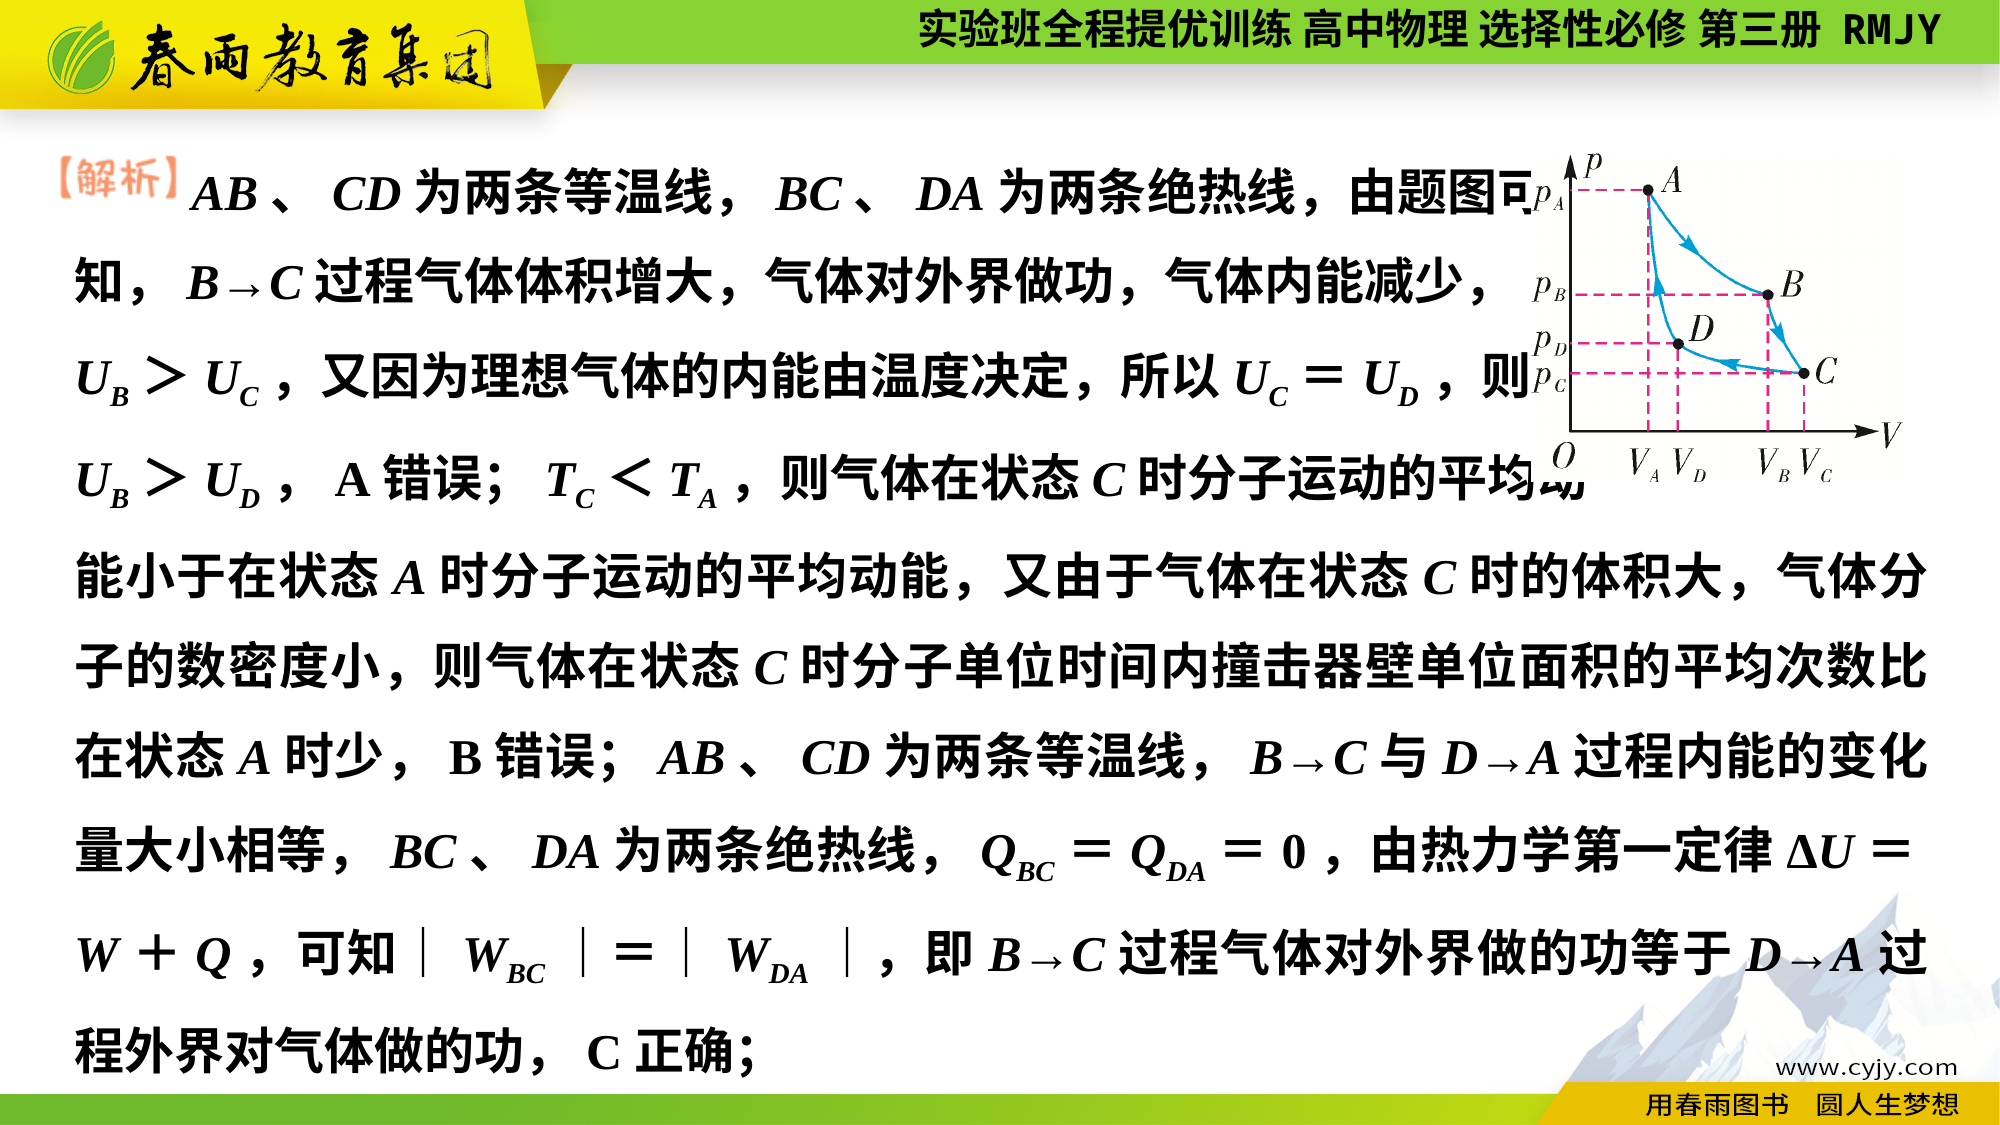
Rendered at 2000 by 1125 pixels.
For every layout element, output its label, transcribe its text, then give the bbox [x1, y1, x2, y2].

picture [0, 0, 2000, 1125]
list AB、CD为两条等温线，BC、DA为两条绝热线，由题图可 知，B→C过程气体体积增大，气体对外界做功，气体内能减少， UB＞UC，又因为理想气体的内能由温度决定，所以UC＝UD，则 UB＞UD，A错误；TC＜TA，则气体在状态C时分子运动的平均动 能小于在状态A时分子运动的平均动能，又由于气体在状态C时的体积大，气体分子的数密度小，则气体在状态C时分子单位时间内撞击器壁单位面积的平均次数比在状态A时少，B错误；AB、CD为两条等温线，B→C与D→A过程内能的变化量大小相等，BC、DA为两条绝热线，QBC＝QDA＝0，由热力学第一定律ΔU＝W＋Q，可知｜WBC｜＝｜WDA｜，即B→C过程气体对外界做的功等于D→A过程外界对气体做的功，C正确； [59, 122, 1944, 1035]
